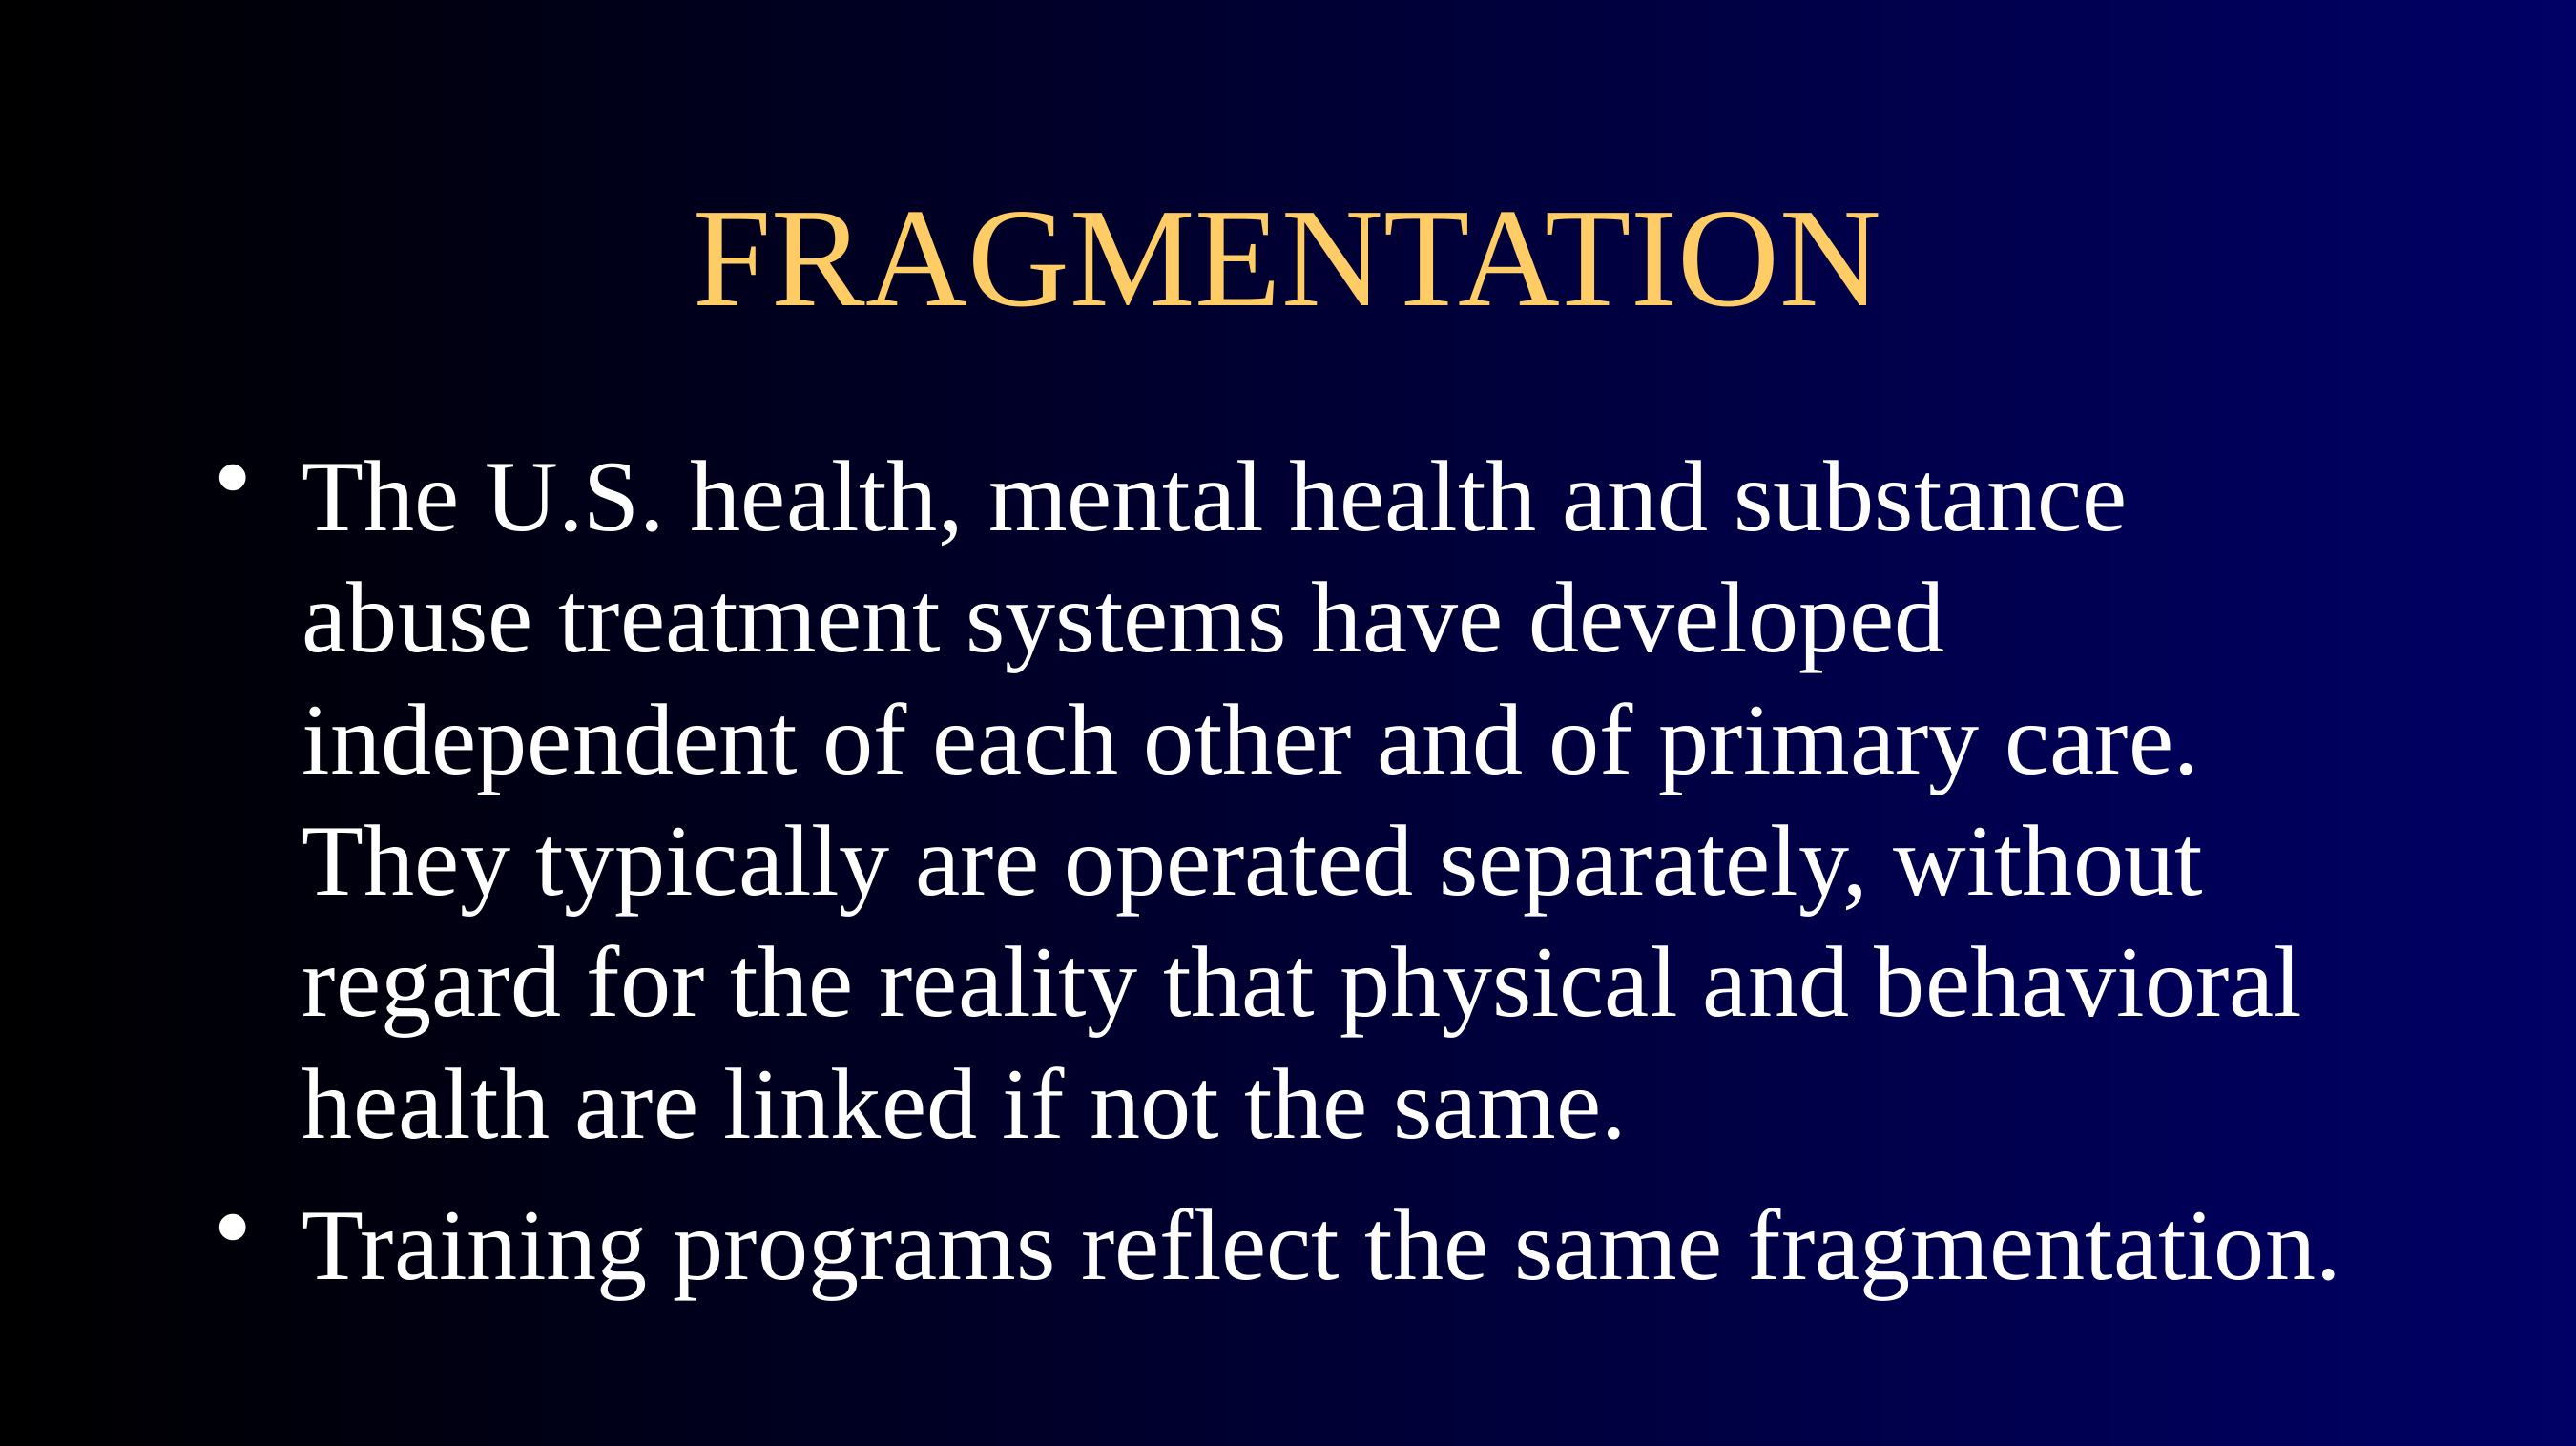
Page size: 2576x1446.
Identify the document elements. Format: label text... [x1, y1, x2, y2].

title FRAGMENTATION [193, 128, 2383, 370]
list The U.S. health, mental health and substance abuse treatment systems have developed independent of each other and of primary care. They typically are operated separately, without regard for the reality that physical and behavioral health are linked if not the same. Training programs reflect the same fragmentation. [193, 417, 2383, 1286]
